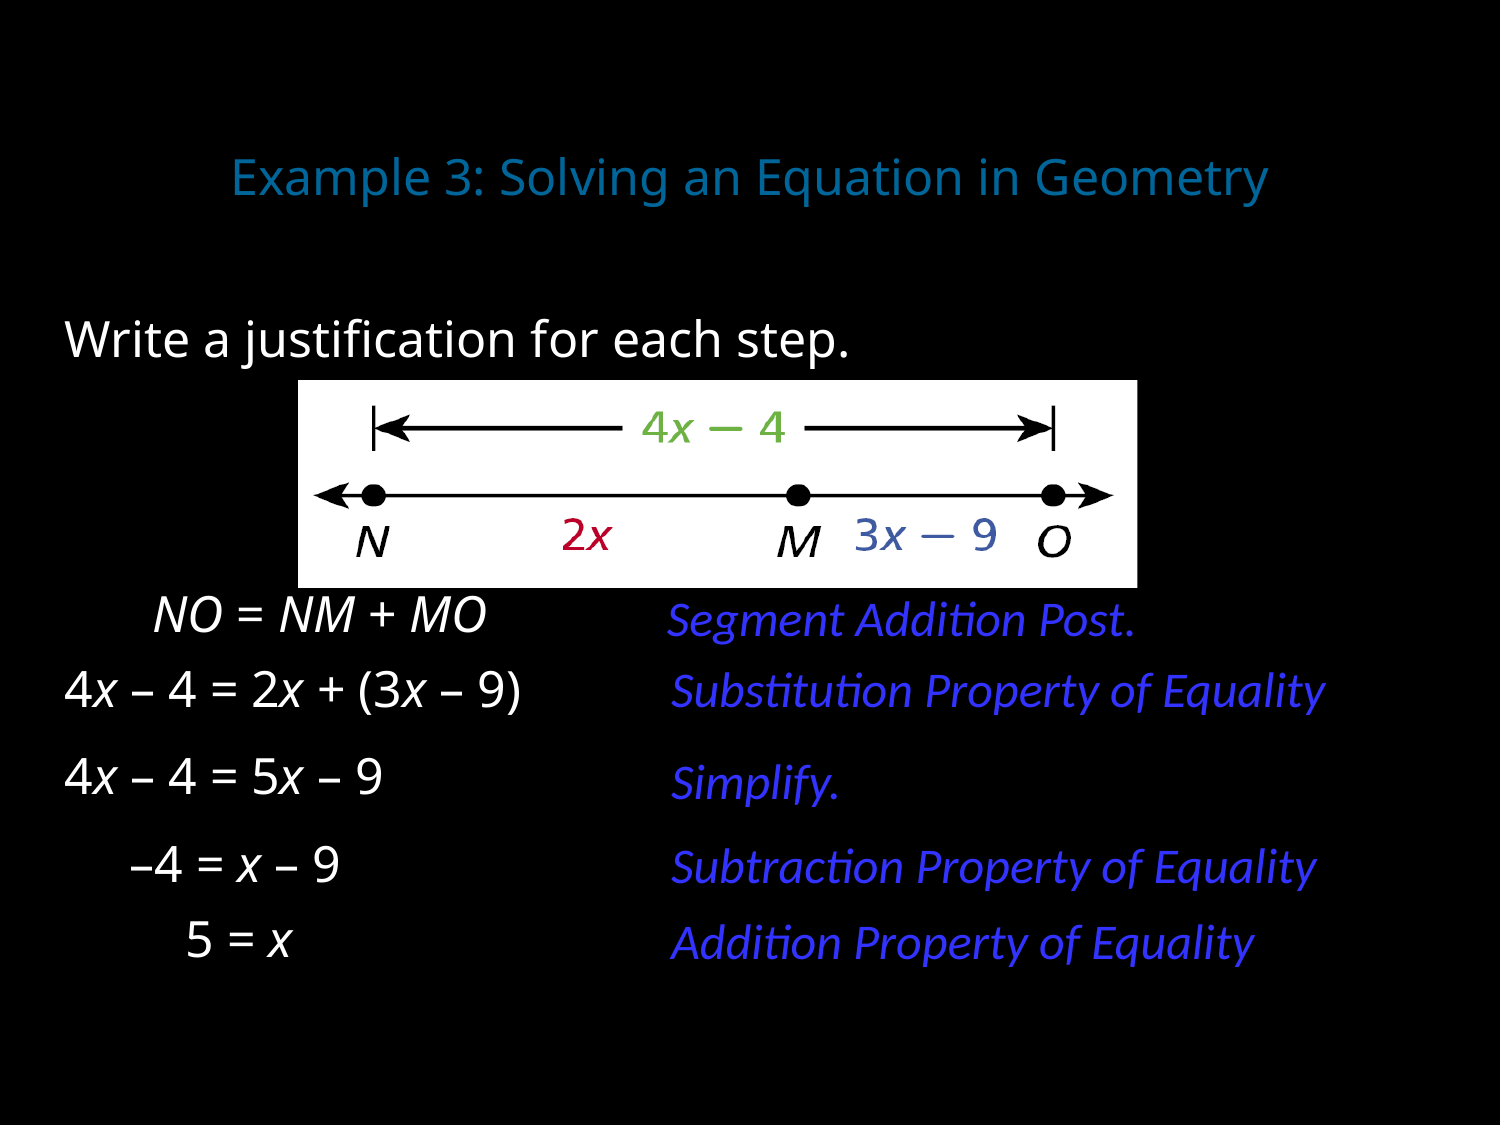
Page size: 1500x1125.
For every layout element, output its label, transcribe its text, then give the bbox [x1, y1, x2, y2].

text_box Substitution Property of Equality [656, 650, 1450, 725]
text_box 4x – 4 = 5x – 9 [50, 737, 1063, 813]
text_box 4x – 4 = 2x + (3x – 9) [50, 649, 656, 725]
text_box Example 3: Solving an Equation in Geometry [0, 137, 1500, 213]
text_box –4 = x – 9 [49, 824, 638, 900]
text_box Segment Addition Post. [652, 579, 1340, 654]
text_box NO = NM + MO [137, 574, 652, 649]
text_box Addition Property of Equality [656, 902, 1344, 977]
text_box Subtraction Property of Equality [656, 825, 1457, 901]
text_box Simplify. [656, 741, 1344, 817]
text_box 5 = x [170, 899, 609, 975]
text_box Write a justification for each step. [49, 299, 1402, 630]
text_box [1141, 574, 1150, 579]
picture [297, 379, 1138, 588]
